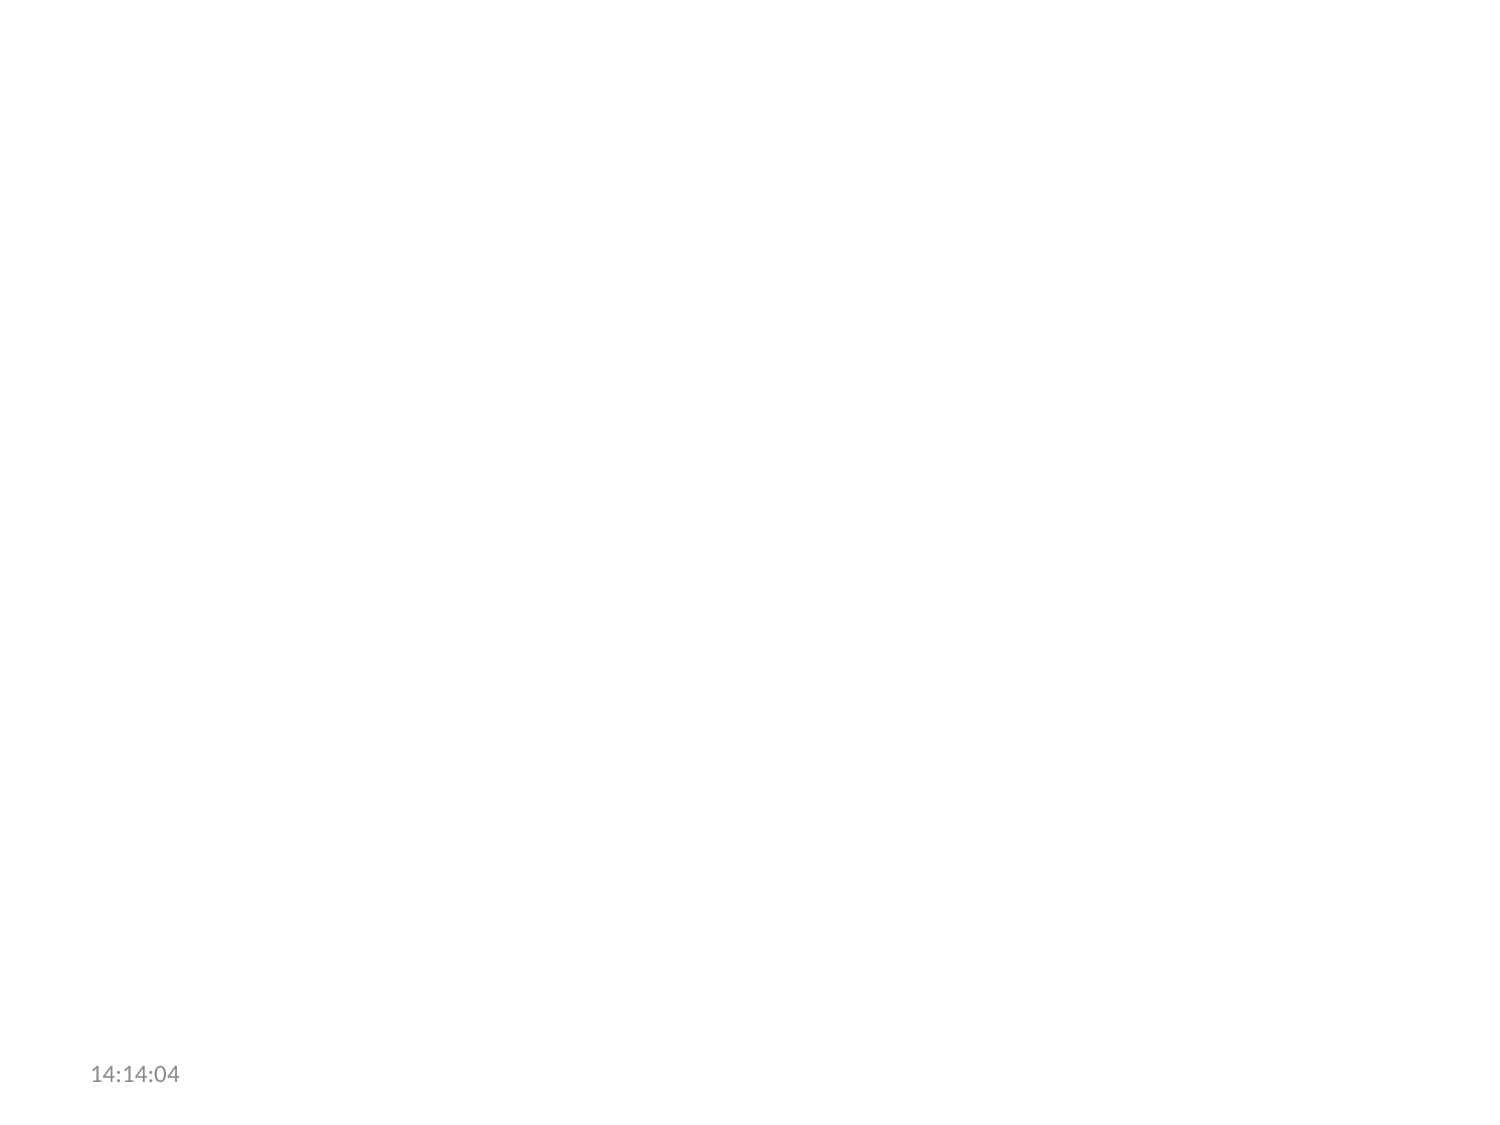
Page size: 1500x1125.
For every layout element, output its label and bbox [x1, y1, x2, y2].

slide_number [75, 1042, 425, 1103]
